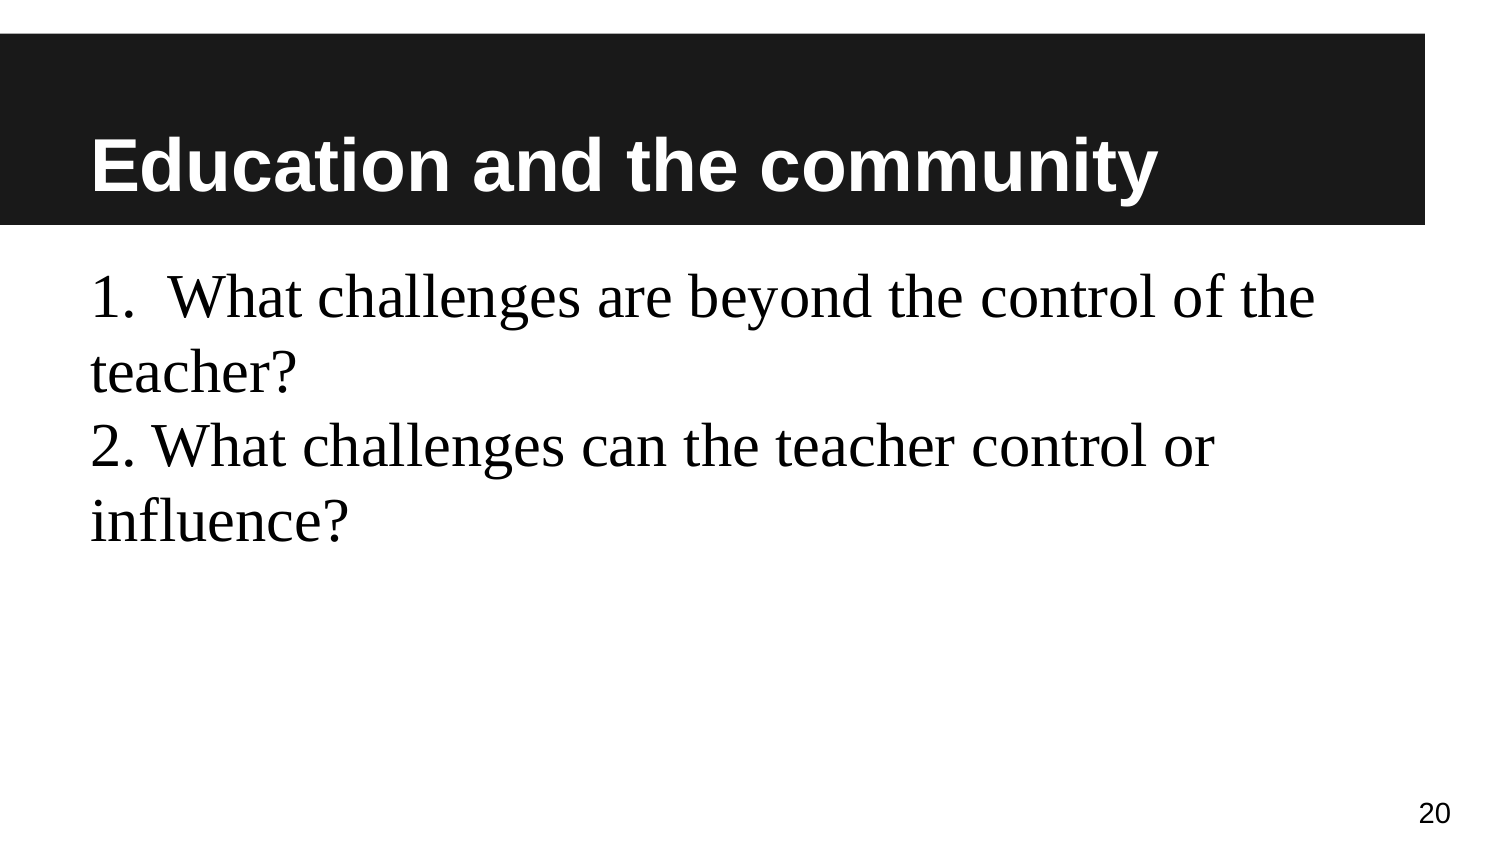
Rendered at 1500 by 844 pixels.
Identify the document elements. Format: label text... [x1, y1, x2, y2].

title Education and the community [75, 33, 1425, 221]
slide_number 20 [1403, 779, 1494, 844]
list 1. What challenges are beyond the control of the teacher? 2. What challenges can the teacher control or influence? [75, 239, 1425, 808]
